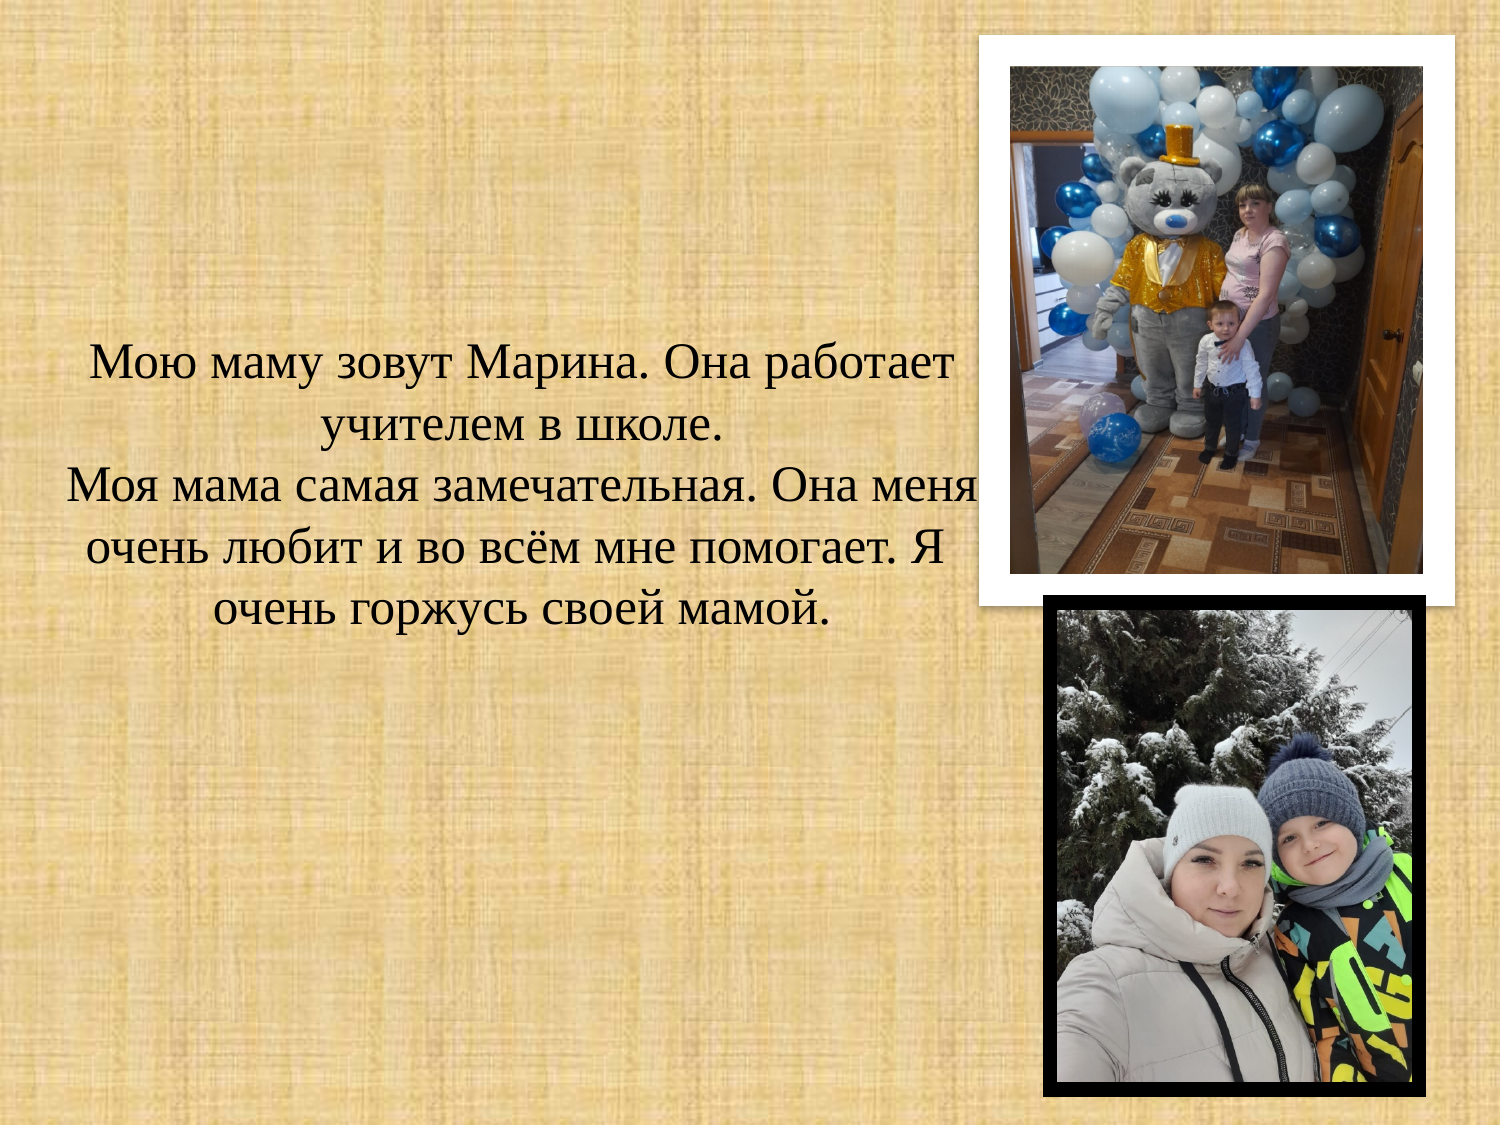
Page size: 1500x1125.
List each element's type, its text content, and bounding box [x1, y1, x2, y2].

title Мою маму зовут Марина. Она работает учителем в школе. Моя мама самая замечательная. Она меня очень любит и во всём мне помогает. Я очень горжусь своей мамой. [17, 255, 1028, 646]
picture [0, 0, 1500, 1125]
